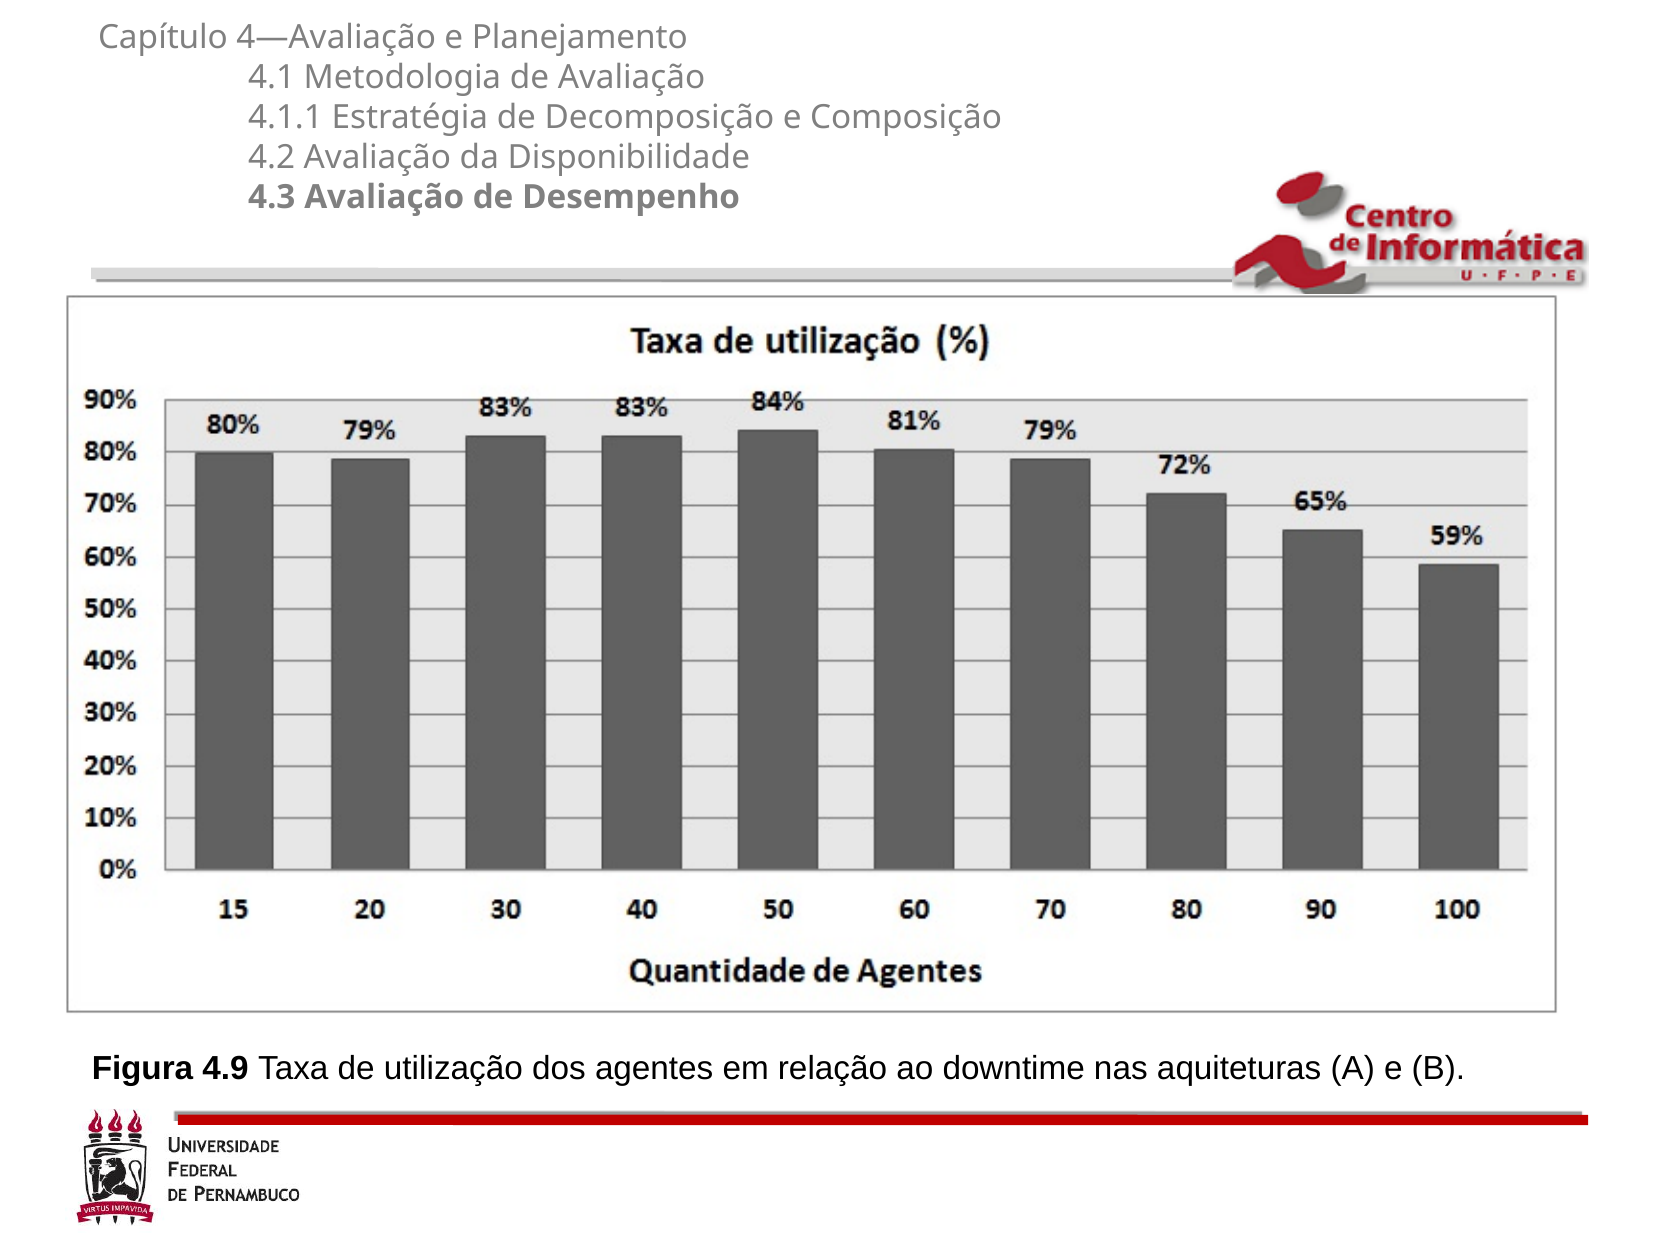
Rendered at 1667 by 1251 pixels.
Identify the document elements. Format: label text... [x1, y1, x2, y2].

text_box Figura 4.9 Taxa de utilização dos agentes em relação ao downtime nas aquiteturas (A) e (B). [77, 1038, 1531, 1094]
picture [65, 1096, 352, 1246]
picture [65, 169, 1589, 1016]
title Capítulo 4—Avaliação e Planejamento 4.1 Metodologia de Avaliação 4.1.1 Estratégia de Decomposição e Composição 4.2 Avaliação da Disponibilidade 4.3 Avaliação de Desempenho [83, 34, 1581, 275]
